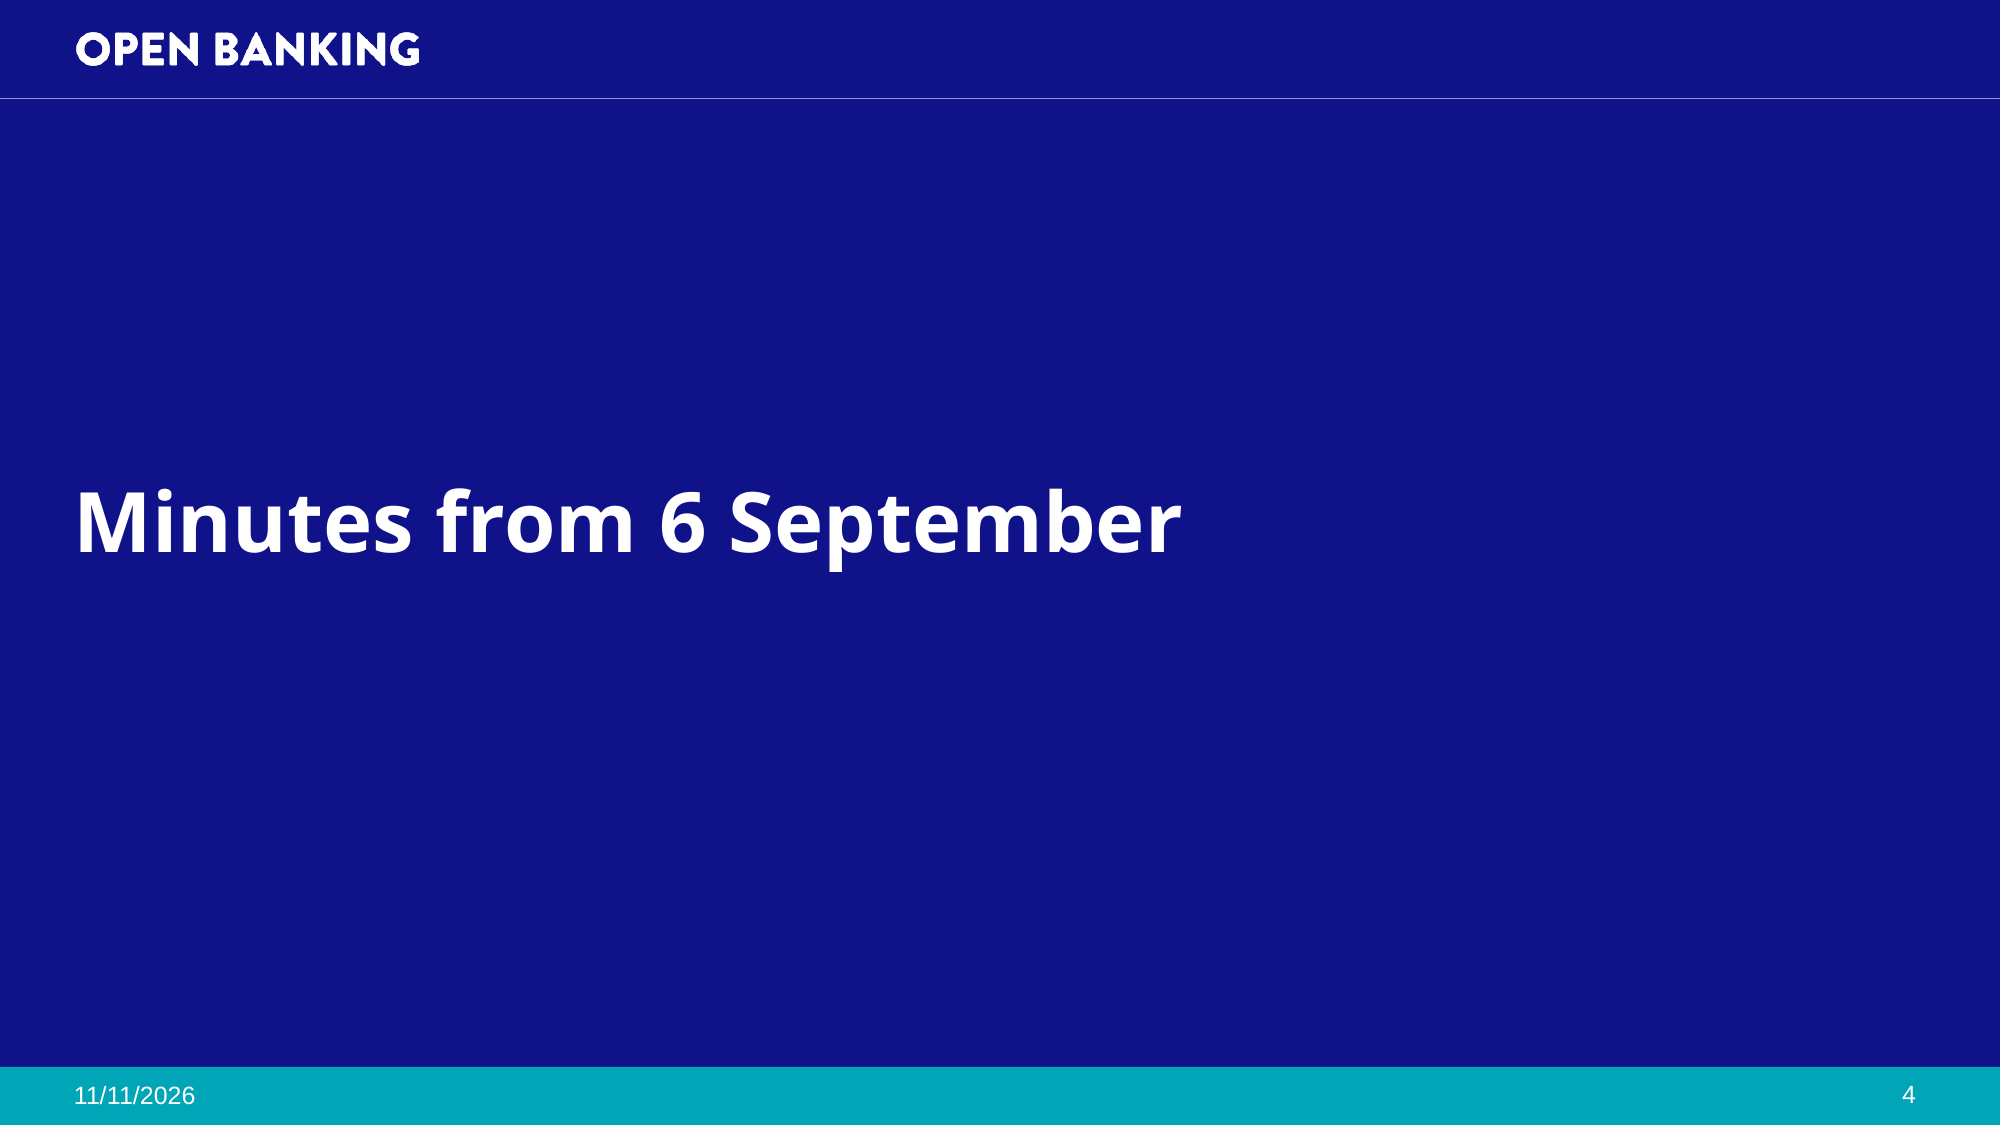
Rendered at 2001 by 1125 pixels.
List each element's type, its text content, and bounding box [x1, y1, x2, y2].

title Minutes from 6 September [59, 105, 1750, 576]
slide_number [59, 1065, 509, 1125]
slide_number 4 [1412, 1064, 1932, 1124]
footer [662, 1064, 1338, 1124]
picture [43, 0, 452, 99]
